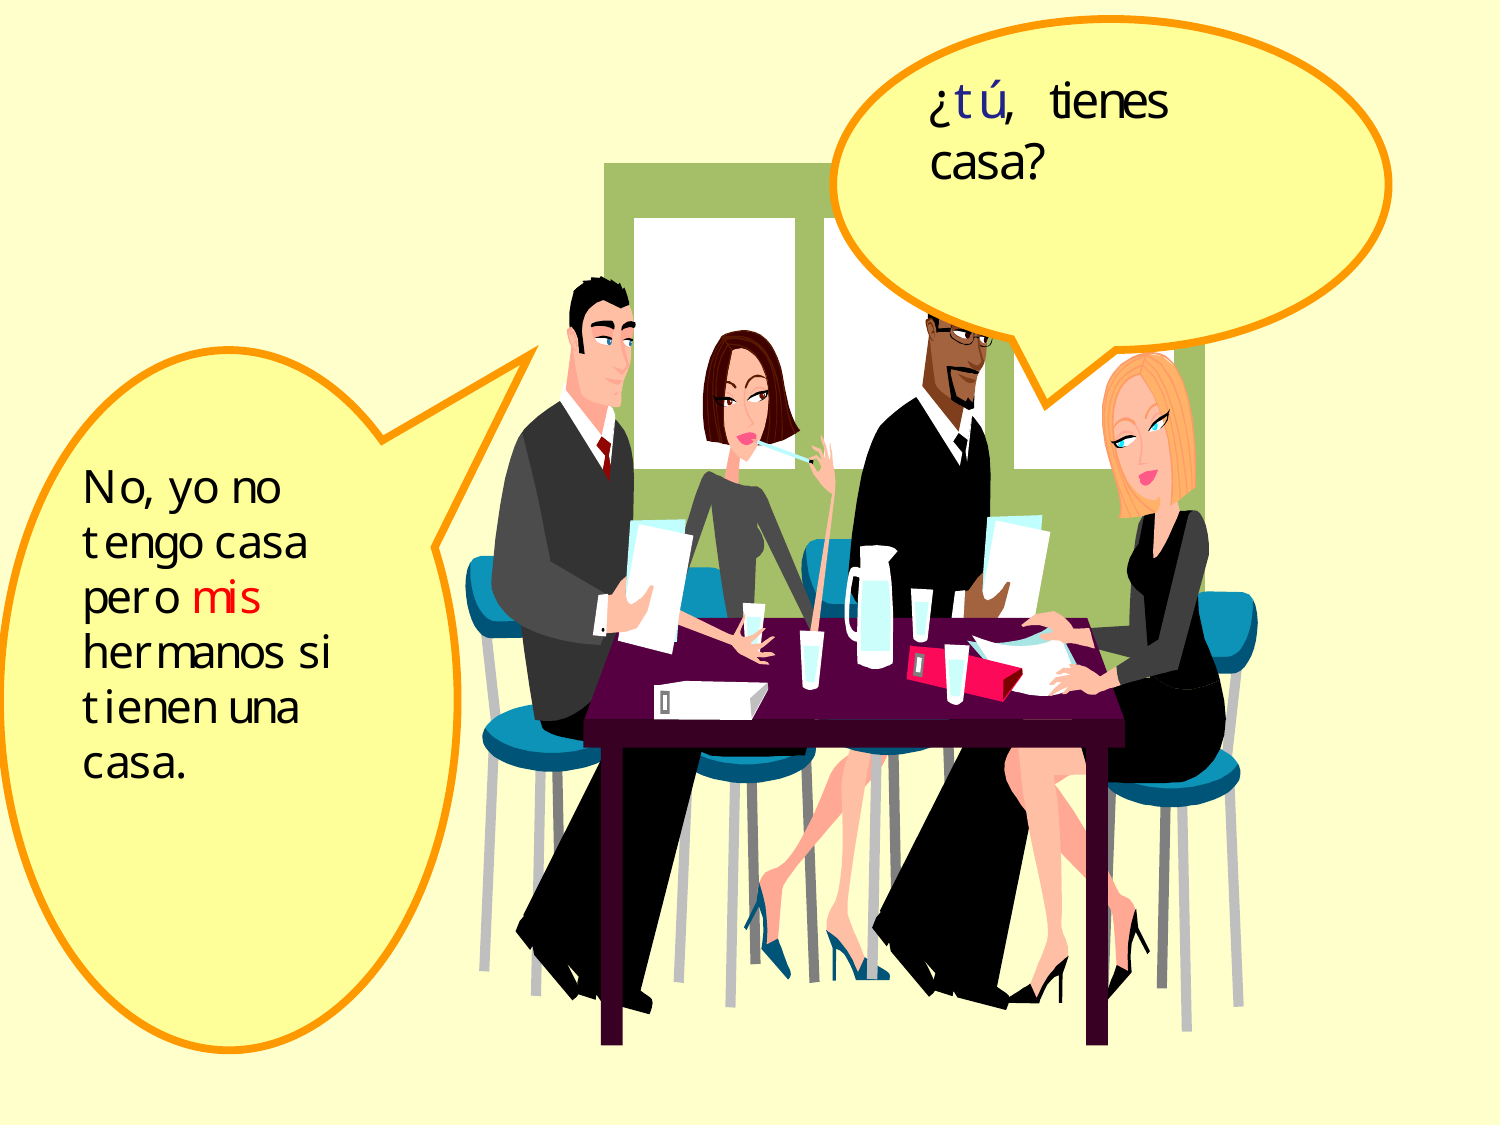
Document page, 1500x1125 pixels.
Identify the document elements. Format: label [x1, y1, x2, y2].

text_box [0, 0, 1500, 1125]
